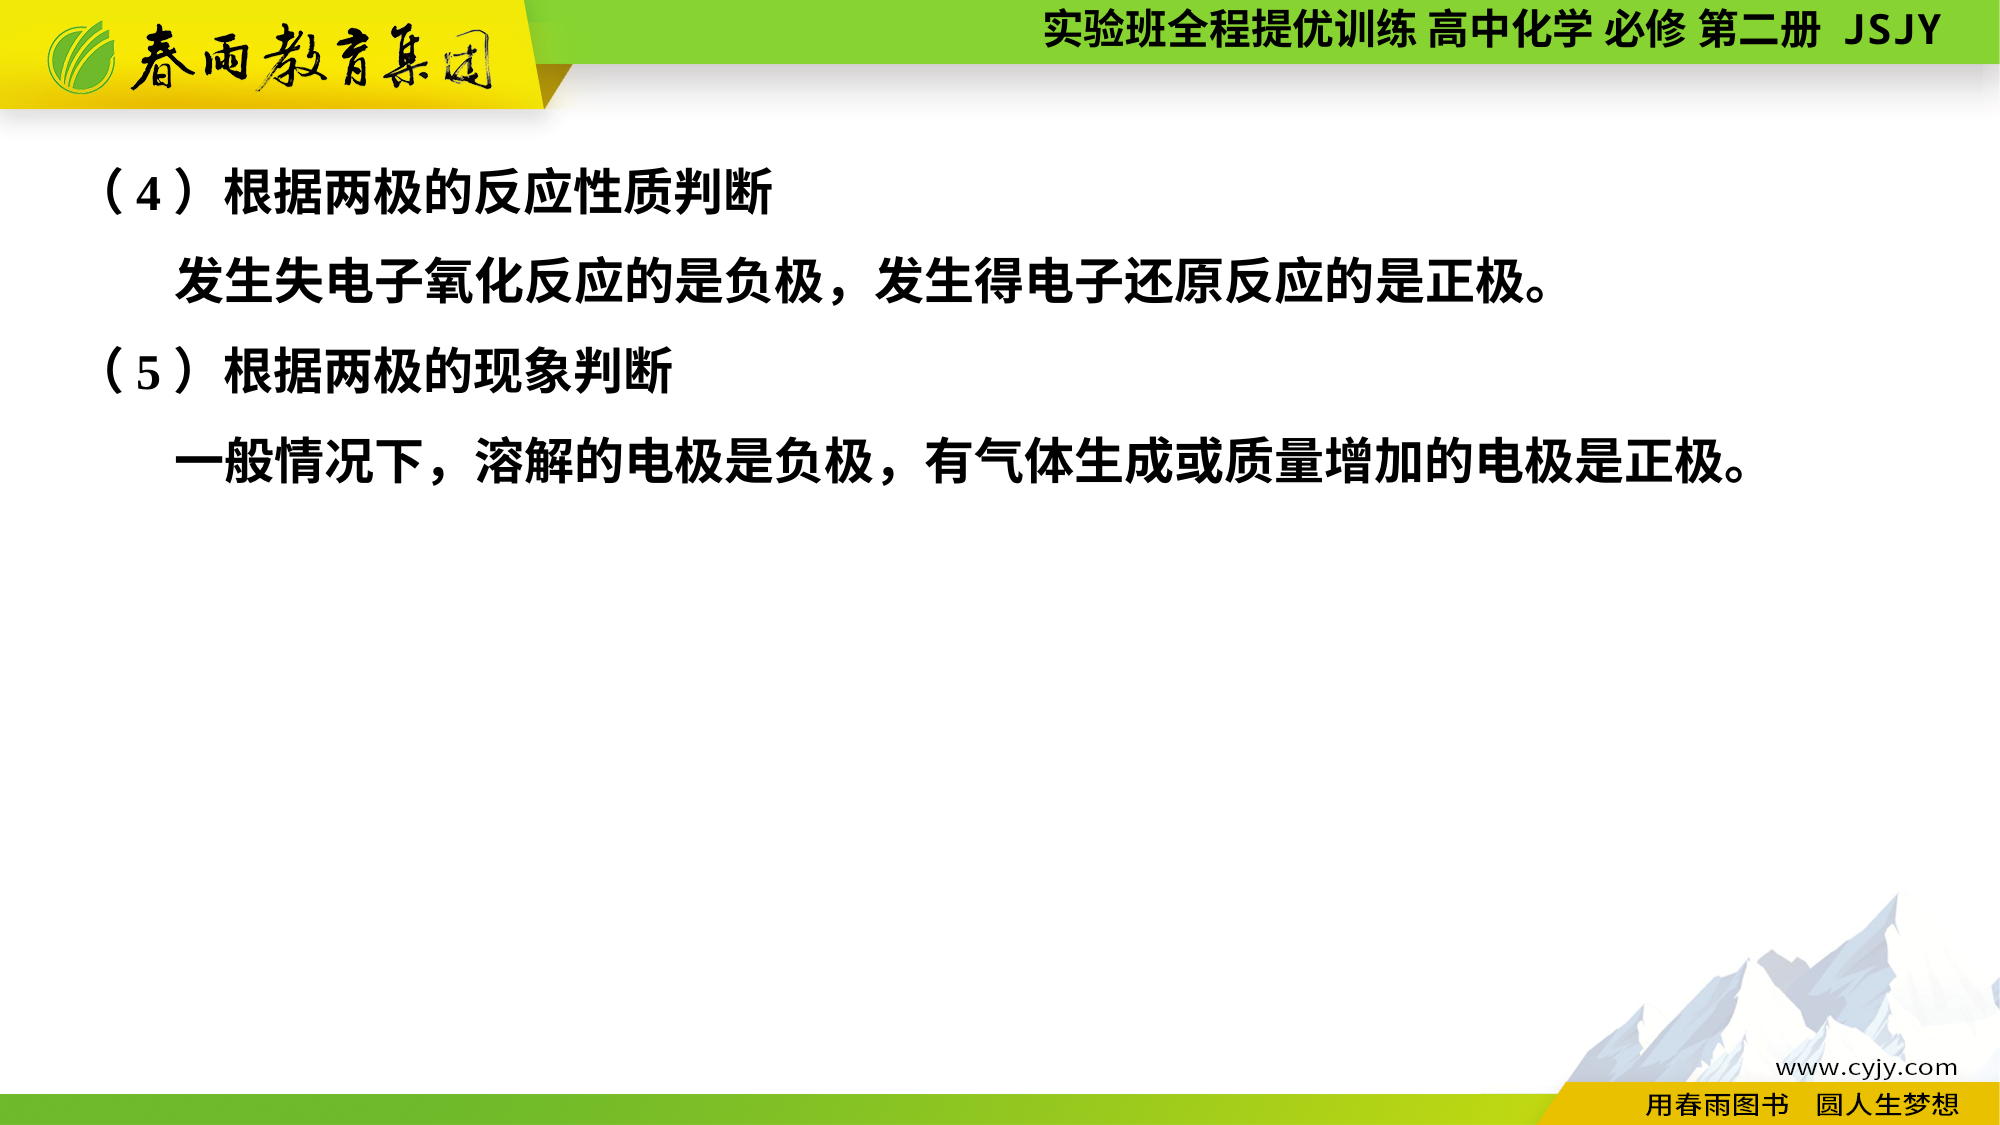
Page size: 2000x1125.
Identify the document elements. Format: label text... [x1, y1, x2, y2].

picture [0, 0, 2000, 1125]
list （4）根据两极的反应性质判断 发生失电子氧化反应的是负极，发生得电子还原反应的是正极。 （5）根据两极的现象判断 一般情况下，溶解的电极是负极，有气体生成或质量增加的电极是正极。 [59, 122, 1944, 490]
